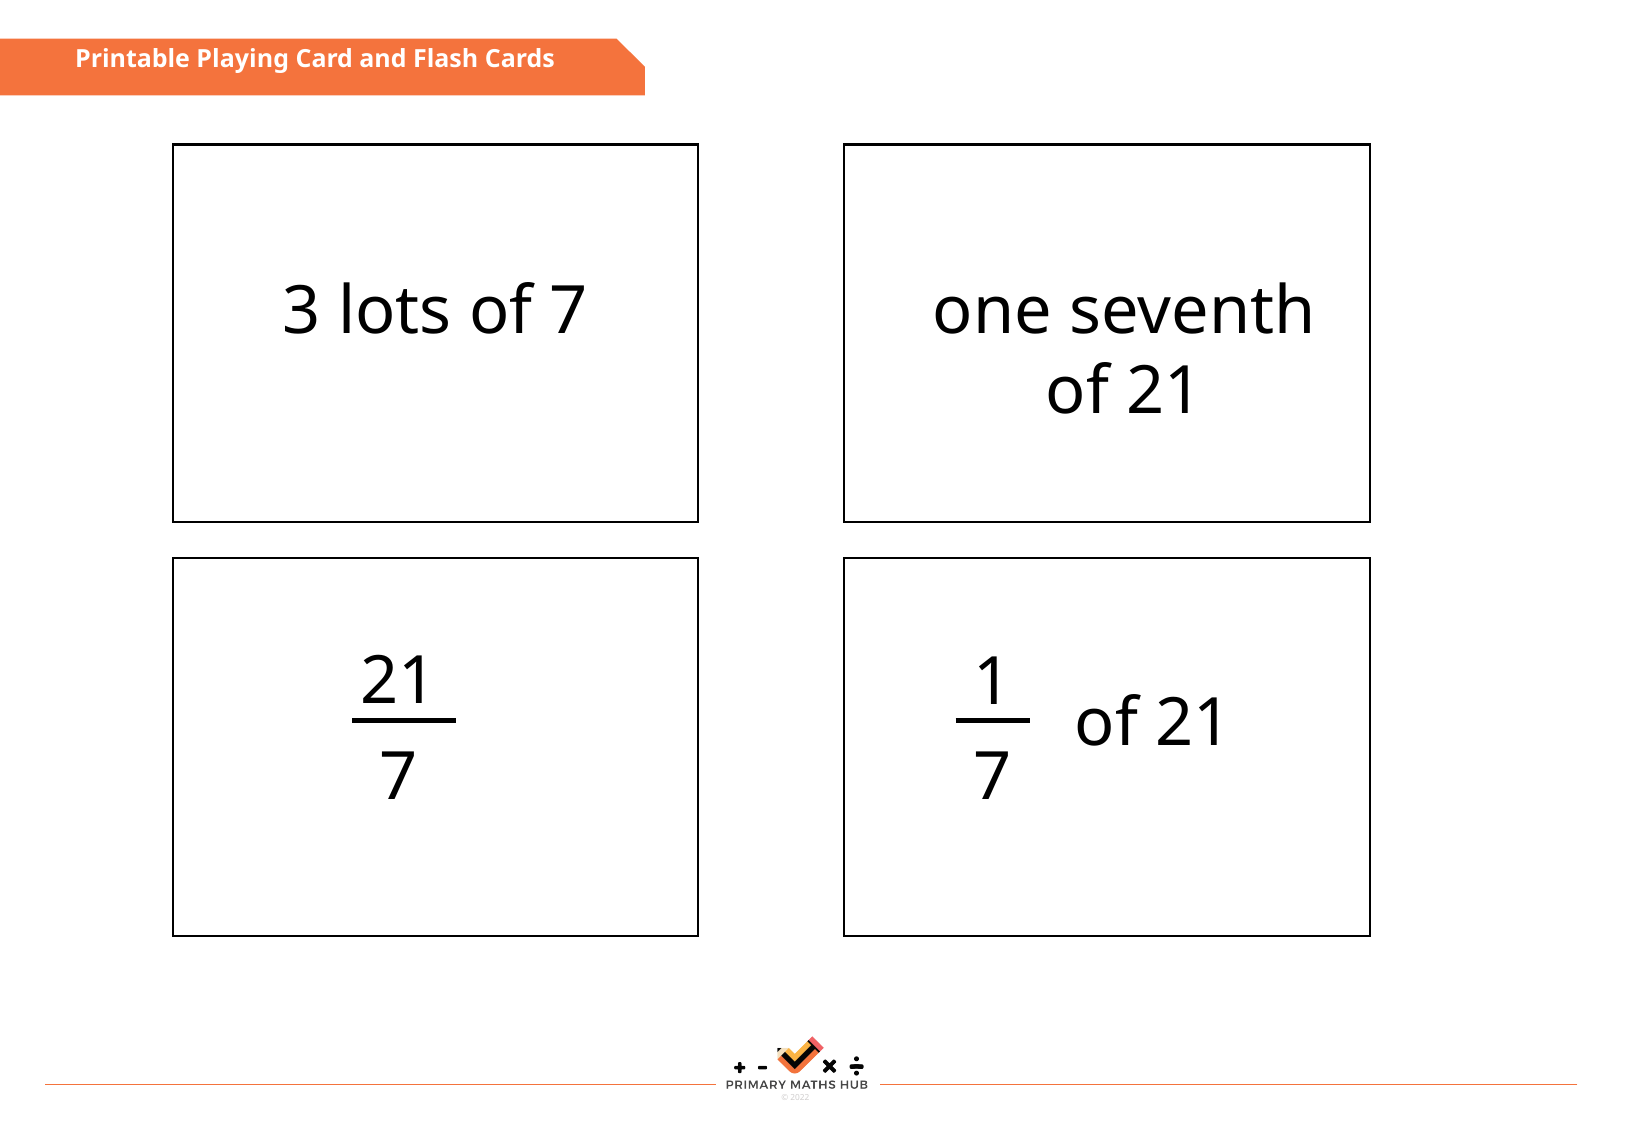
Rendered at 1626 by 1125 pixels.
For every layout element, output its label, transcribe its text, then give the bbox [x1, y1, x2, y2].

text_box [843, 143, 1371, 523]
text_box of 21 [1029, 671, 1278, 766]
table_header 1 [956, 626, 1030, 718]
text_box [172, 557, 699, 937]
text_box © 2022 [720, 1084, 870, 1110]
text_box [843, 557, 1371, 937]
text_box [172, 143, 699, 259]
text_box 3 lots of 7 [172, 259, 699, 355]
text_box Printable Playing Card and Flash Cards [0, 37, 646, 97]
table_cell 7 [341, 720, 456, 815]
table_header 21 [341, 625, 456, 720]
text_box one seventh of 21 [879, 259, 1370, 435]
table_cell 7 [956, 723, 1030, 816]
text_box [172, 355, 699, 523]
picture [722, 1034, 872, 1094]
